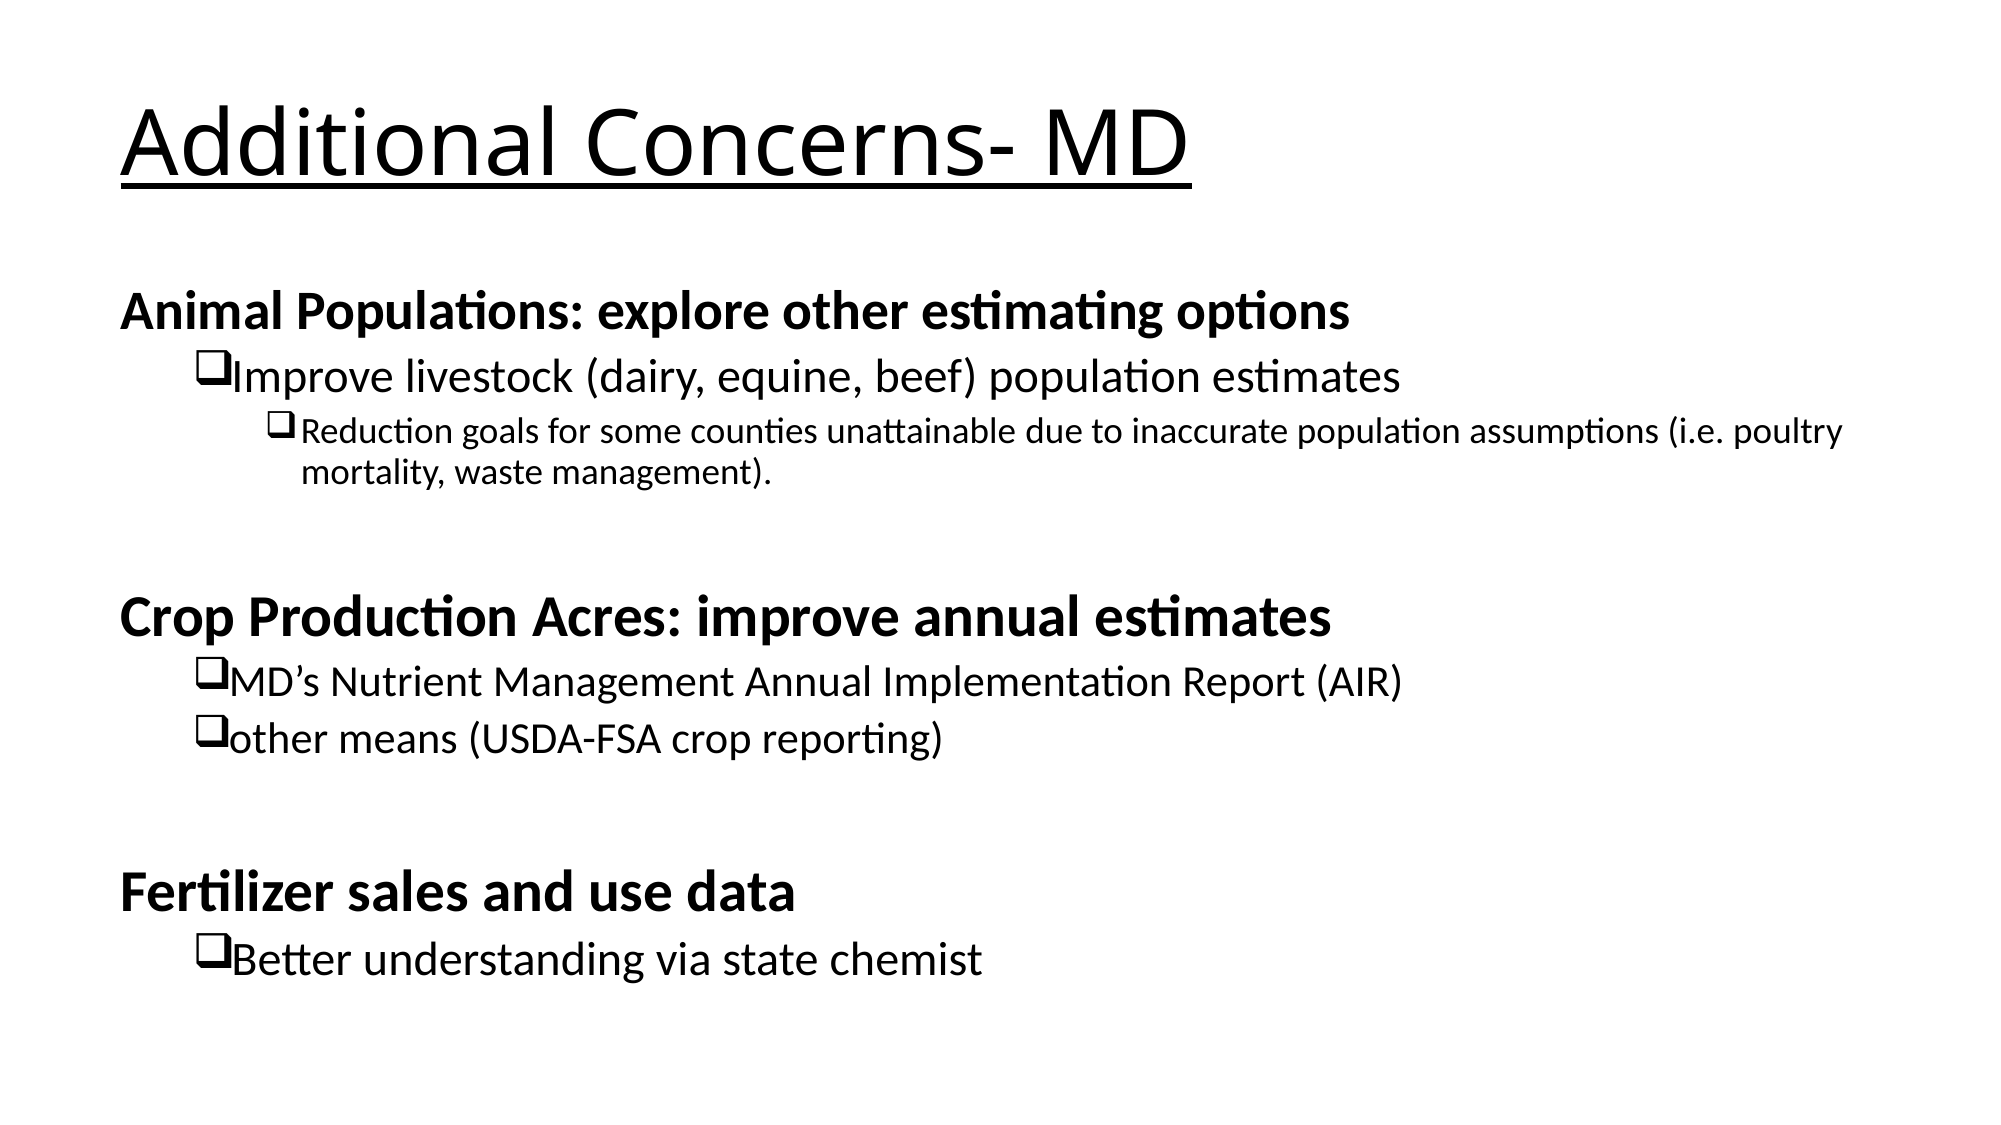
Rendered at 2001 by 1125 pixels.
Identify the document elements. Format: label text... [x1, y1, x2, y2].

title Additional Concerns- MD [105, 52, 1895, 240]
list Animal Populations: explore other estimating options Improve livestock (dairy, equine, beef) population estimates Reduction goals for some counties unattainable due to inaccurate population assumptions (i.e. poultry mortality, waste management). Crop Production Acres: improve annual estimates MD’s Nutrient Management Annual Implementation Report (AIR) other means (USDA-FSA crop reporting) Fertilizer sales and use data Better understanding via state chemist [105, 274, 1895, 995]
